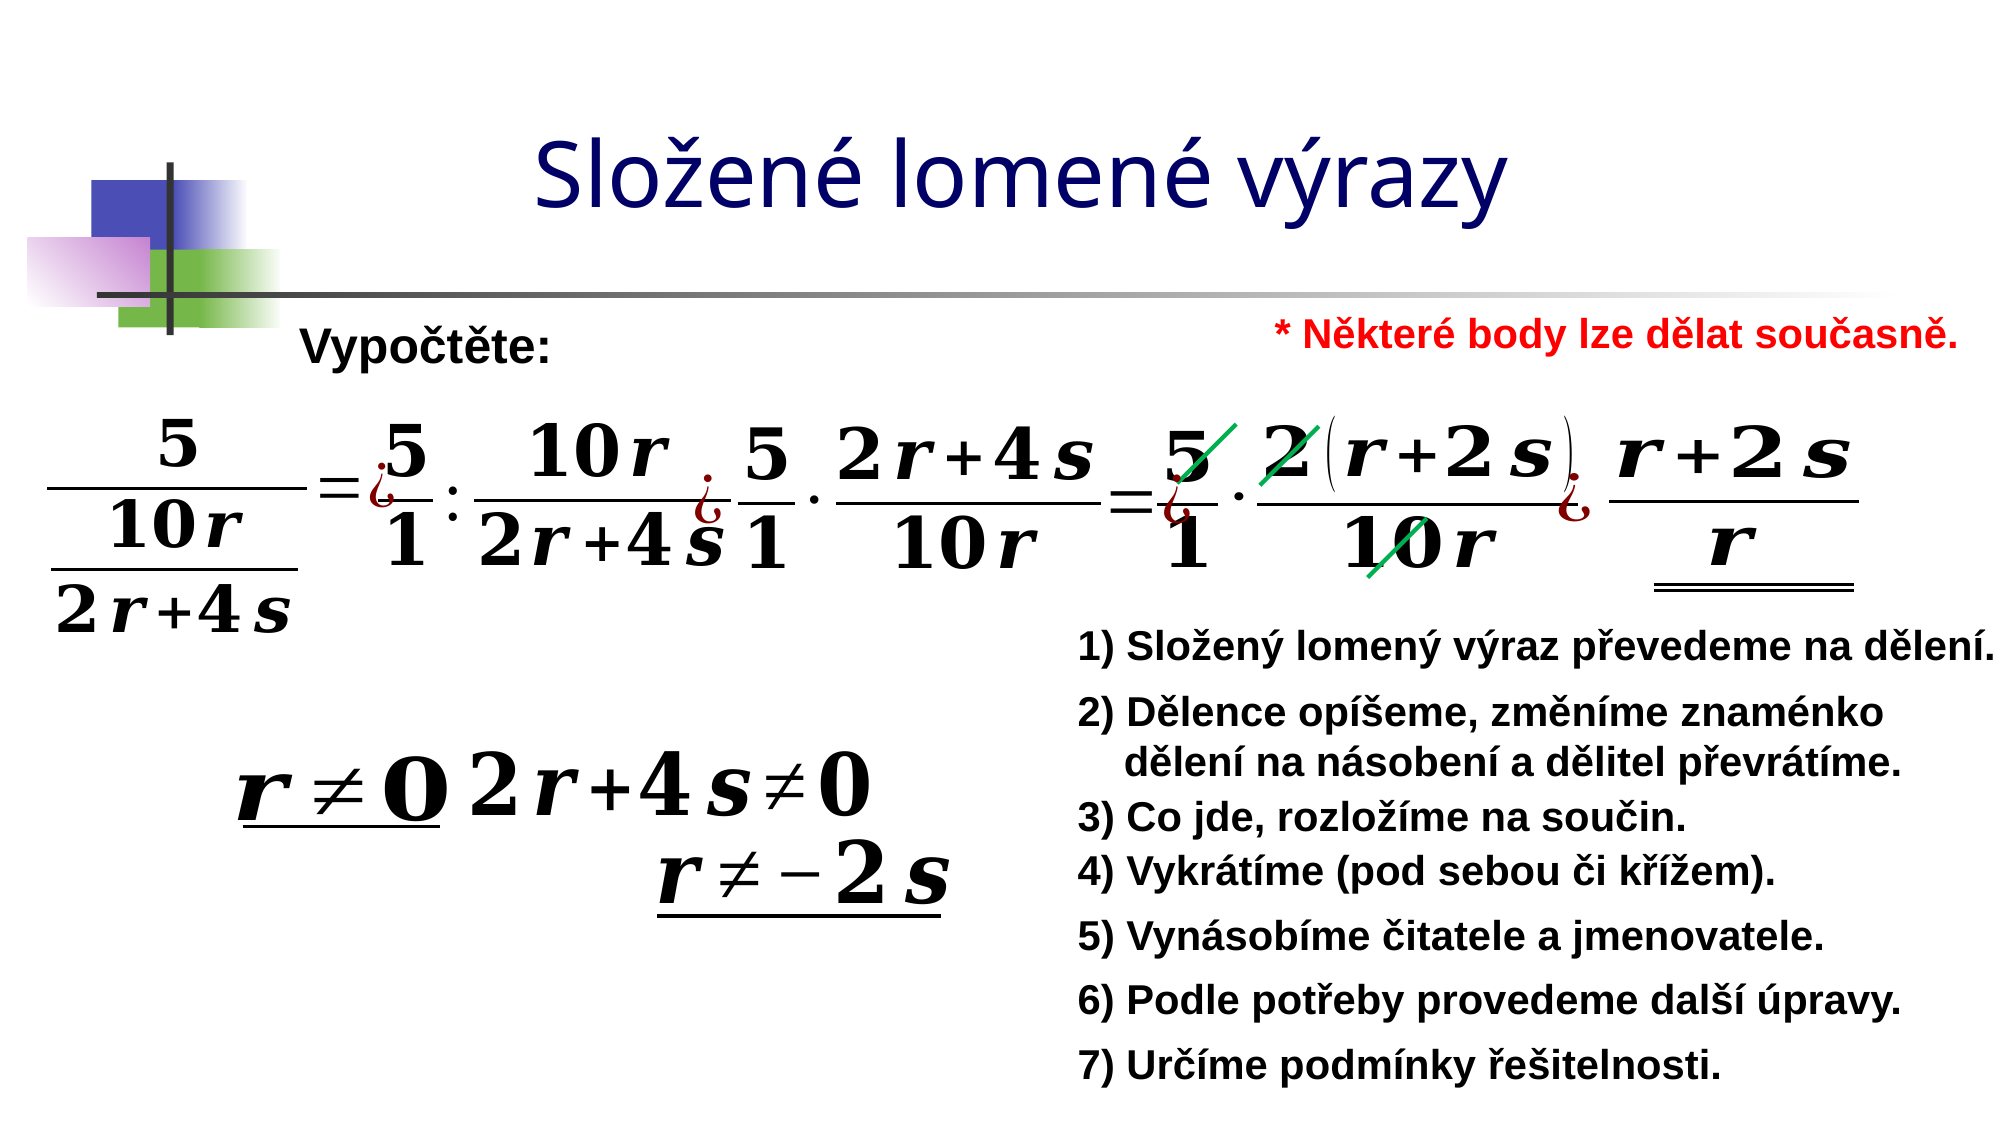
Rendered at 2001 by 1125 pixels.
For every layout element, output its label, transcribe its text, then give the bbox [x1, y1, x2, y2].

title Složené lomené výrazy [416, 113, 1627, 228]
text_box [1176, 423, 1237, 484]
text_box 6) Podle potřeby provedeme další úpravy. [1062, 968, 2000, 1028]
text_box 7) Určíme podmínky řešitelnosti. [1062, 1033, 1751, 1093]
text_box Vypočtěte: [258, 302, 593, 386]
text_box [1259, 425, 1320, 486]
text_box * Některé body lze dělat současně. [1259, 302, 2000, 362]
text_box 4) Vykrátíme (pod sebou či křížem). [1062, 838, 1834, 898]
text_box 3) Co jde, rozložíme na součin. [1062, 785, 1756, 838]
text_box 2) Dělence opíšeme, změníme znaménko dělení na násobení a dělitel převrátíme. [1062, 690, 1989, 779]
text_box 1) Složený lomený výraz převedeme na dělení. [1062, 614, 2000, 674]
text_box 5) Vynásobíme čitatele a jmenovatele. [1062, 903, 1851, 963]
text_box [1367, 518, 1427, 578]
